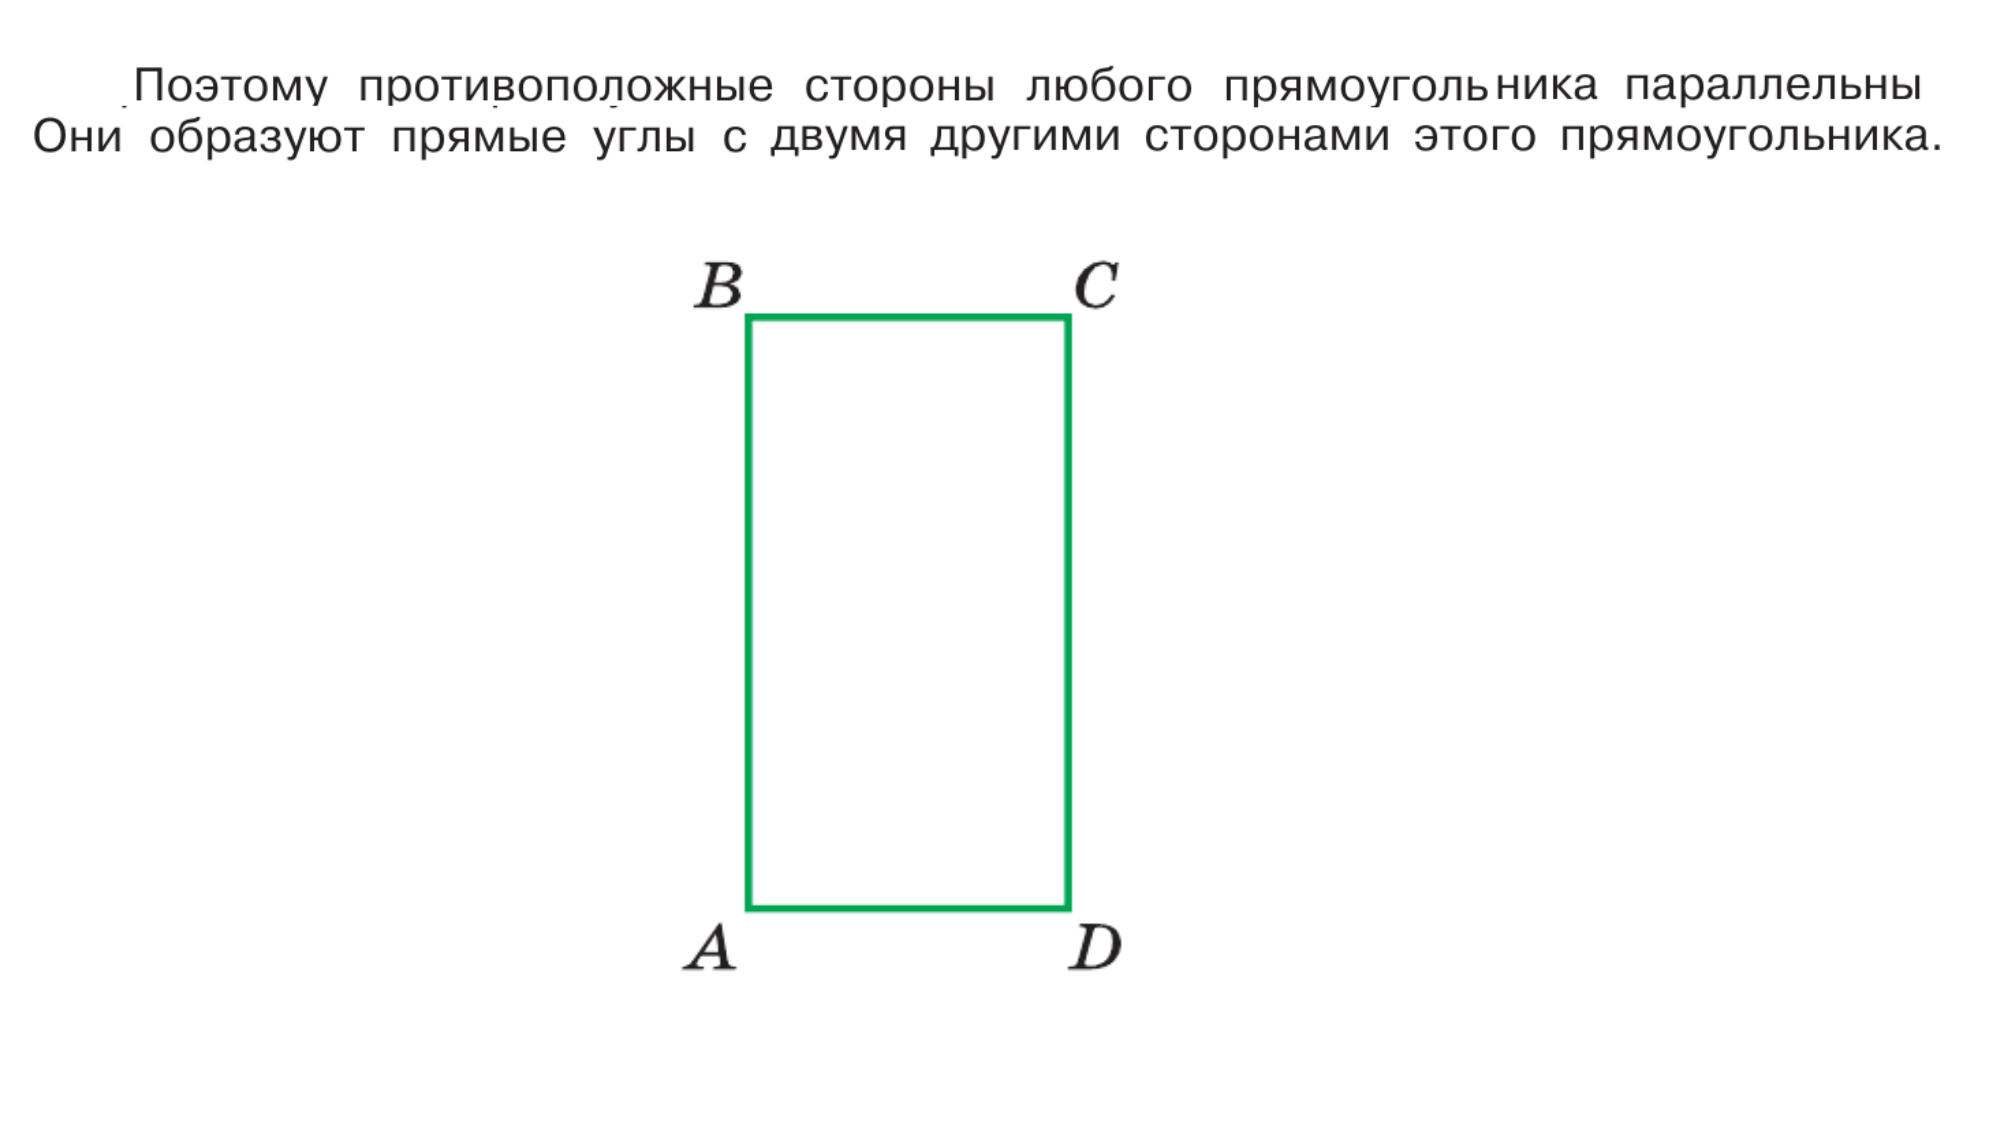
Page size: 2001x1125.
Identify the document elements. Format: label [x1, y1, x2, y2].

picture [641, 216, 1187, 1010]
picture [32, 51, 1970, 168]
